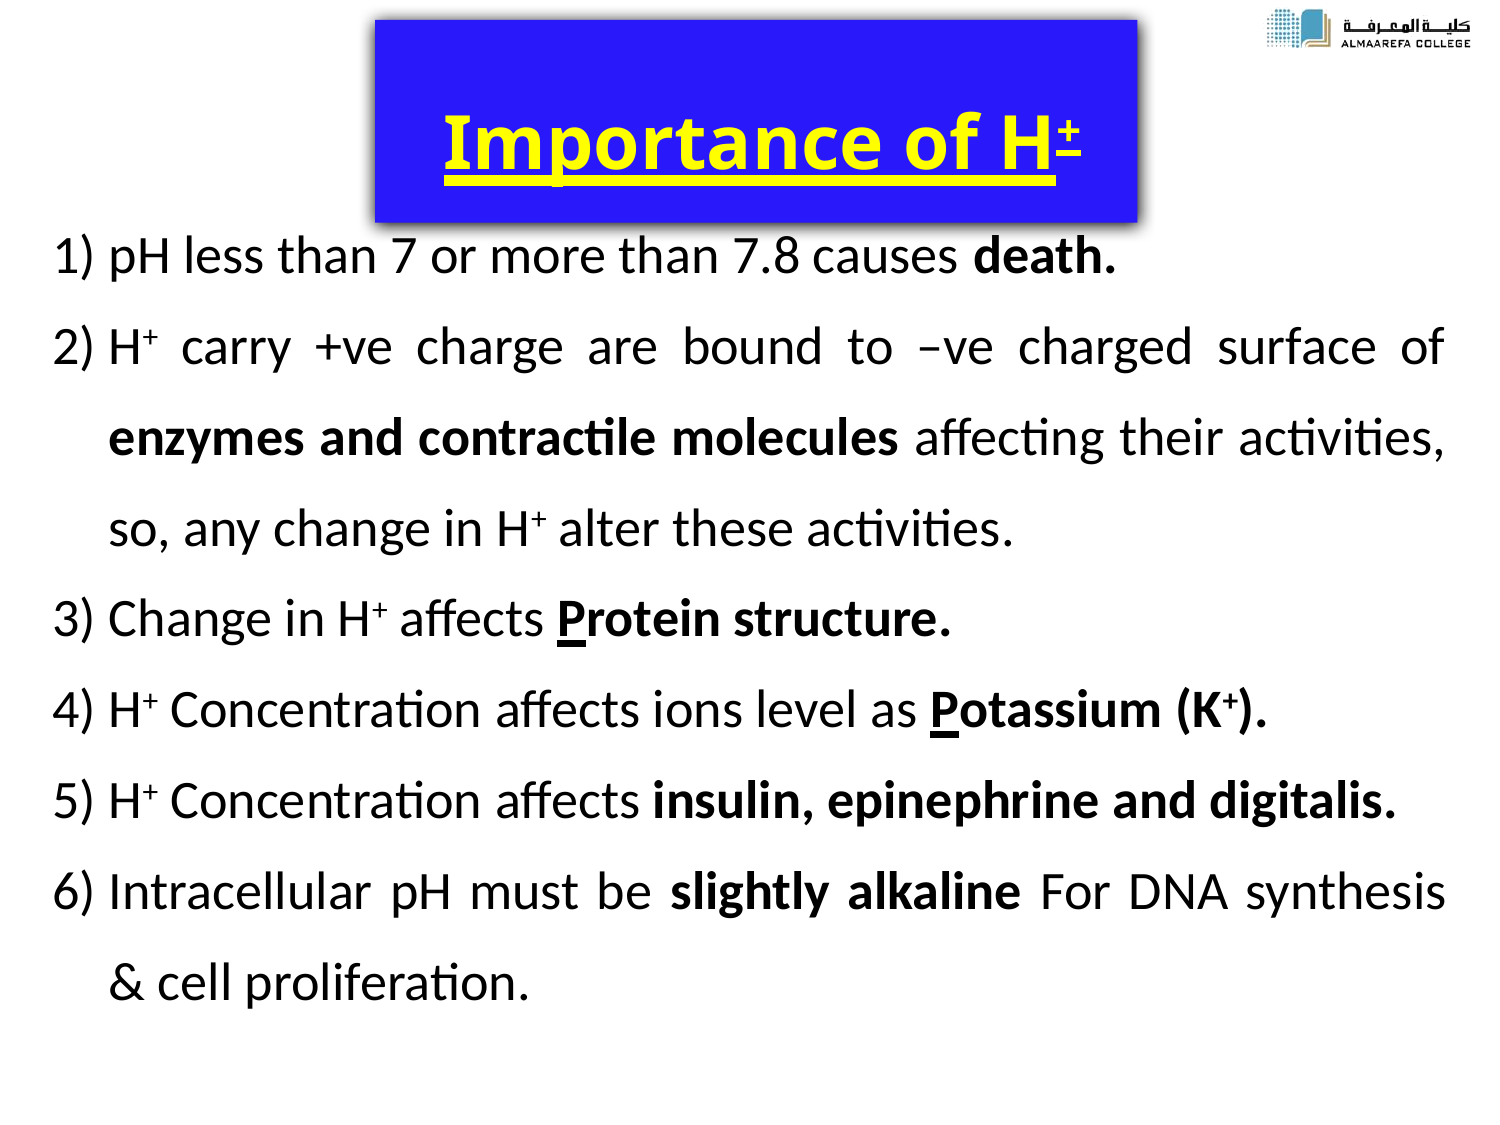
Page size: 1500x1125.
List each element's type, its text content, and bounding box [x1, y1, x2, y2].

list pH less than 7 or more than 7.8 causes death. H+ carry +ve charge are bound to –ve charged surface of enzymes and contractile molecules affecting their activities, so, any change in H+ alter these activities. Change in H+ affects Protein structure. H+ Concentration affects ions level as Potassium (K+). H+ Concentration affects insulin, epinephrine and digitalis. Intracellular pH must be slightly alkaline For DNA synthesis & cell proliferation. [37, 185, 1463, 1125]
picture [1262, 0, 1475, 65]
title Importance of H+ [375, 19, 1138, 223]
